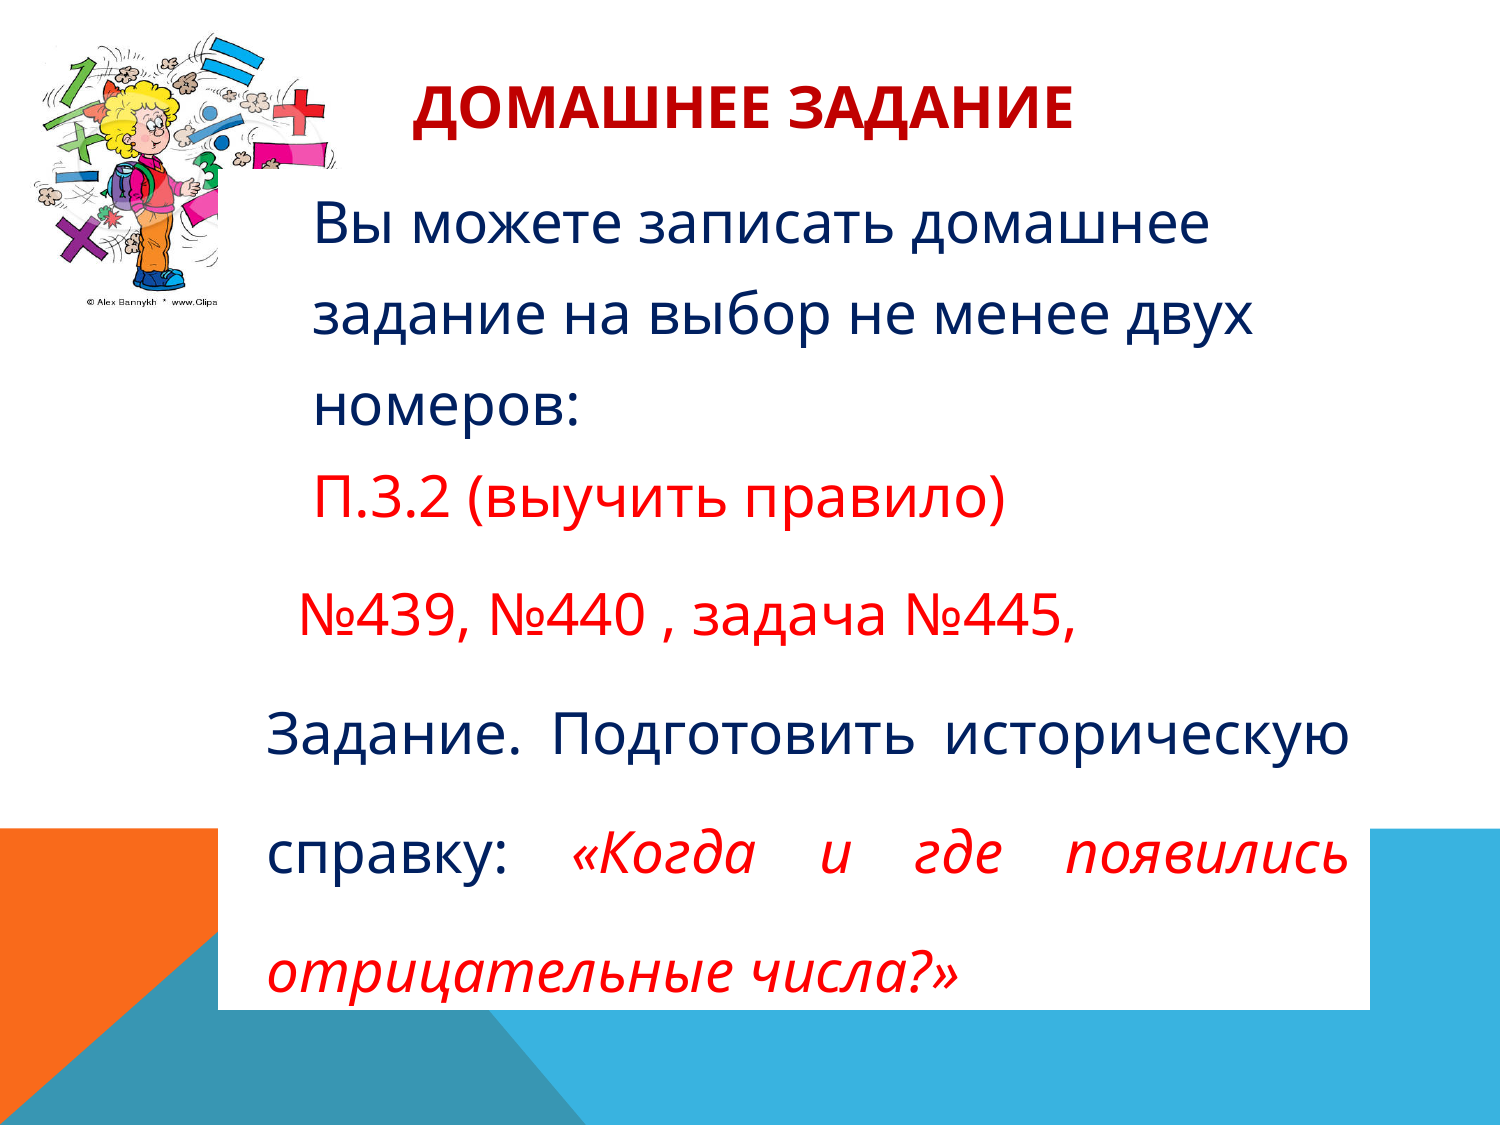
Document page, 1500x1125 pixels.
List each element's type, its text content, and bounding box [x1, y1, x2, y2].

picture [29, 30, 343, 309]
table_header Вы можете записать домашнее задание на выбор не менее двух номеров: П.3.2 (выучить правило) №439, №440 , задача №445, Задание. Подготовить историческую справку: «Когда и где появились отрицательные числа?» [219, 170, 1369, 1009]
title Домашнее задание [347, 60, 1369, 150]
